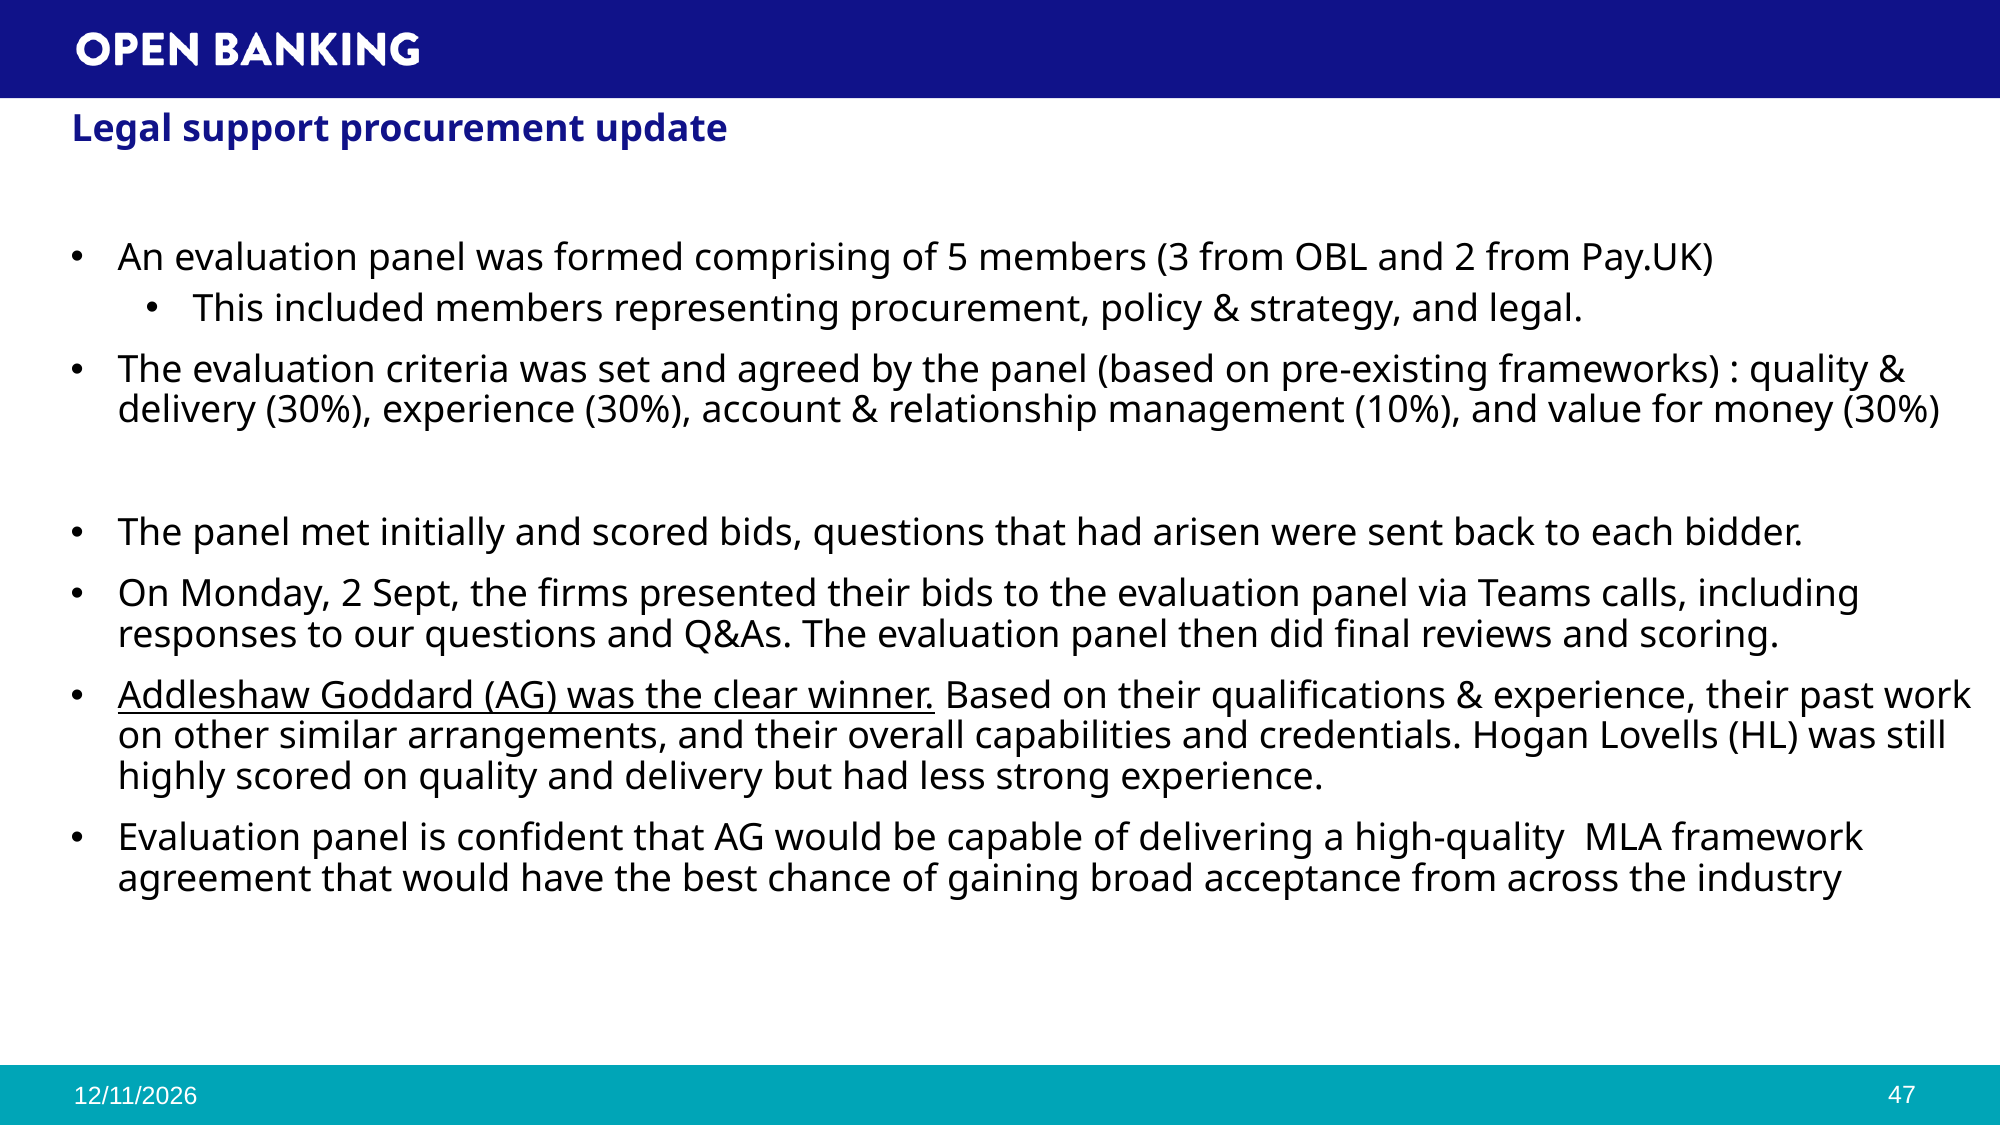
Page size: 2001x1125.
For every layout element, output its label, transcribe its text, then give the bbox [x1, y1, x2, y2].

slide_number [59, 1065, 509, 1125]
title Legal support procurement update [56, 101, 1630, 183]
picture [43, 0, 452, 99]
slide_number 47 [1412, 1064, 1932, 1124]
footer [662, 1064, 1338, 1124]
list An evaluation panel was formed comprising of 5 members (3 from OBL and 2 from Pay.UK) This included members representing procurement, policy & strategy, and legal. The evaluation criteria was set and agreed by the panel (based on pre-existing frameworks) : quality & delivery (30%), experience (30%), account & relationship management (10%), and value for money (30%) The panel met initially and scored bids, questions that had arisen were sent back to each bidder. On Monday, 2 Sept, the firms presented their bids to the evaluation panel via Teams calls, including responses to our questions and Q&As. The evaluation panel then did final reviews and scoring. Addleshaw Goddard (AG) was the clear winner. Based on their qualifications & experience, their past work on other similar arrangements, and their overall capabilities and credentials. Hogan Lovells (HL) was still highly scored on quality and delivery but had less strong experience. Evaluation panel is confident that AG would be capable of delivering a high-quality MLA framework agreement that would have the best chance of gaining broad acceptance from across the industry [55, 230, 1999, 1038]
